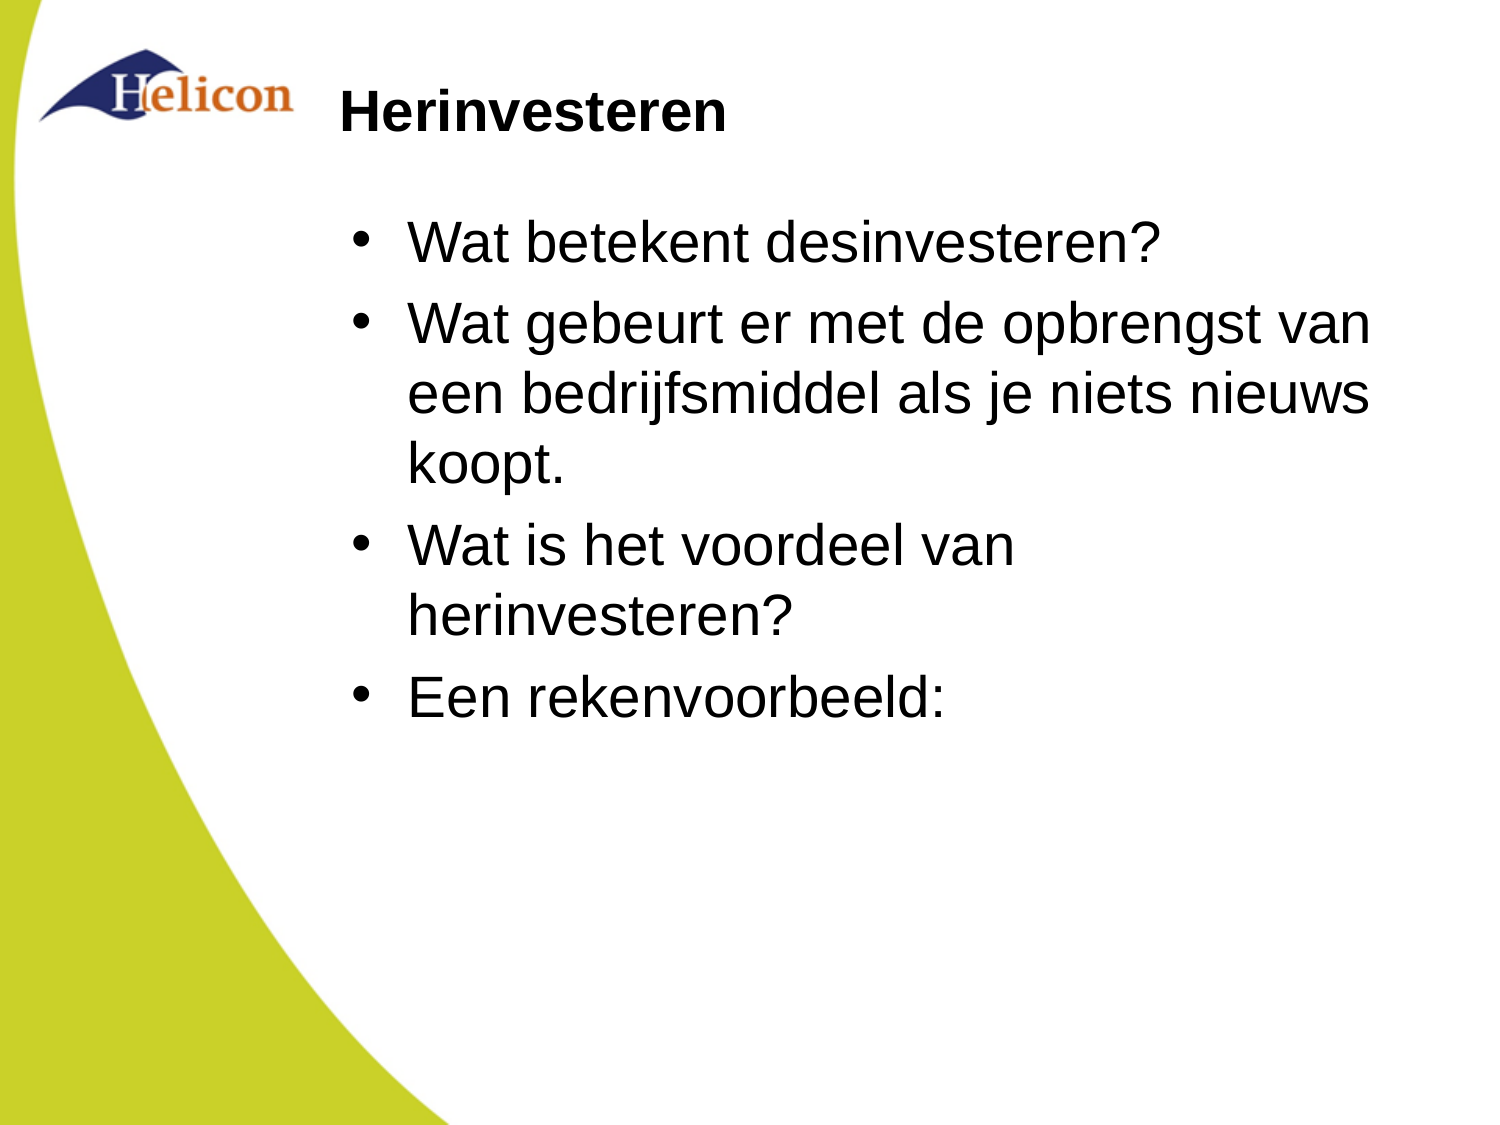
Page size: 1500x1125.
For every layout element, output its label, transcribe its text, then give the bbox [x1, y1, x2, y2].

list Wat betekent desinvesteren? Wat gebeurt er met de opbrengst van een bedrijfsmiddel als je niets nieuws koopt. Wat is het voordeel van herinvesteren? Een rekenvoorbeeld: [336, 196, 1425, 1005]
title Herinvesteren [324, 54, 1415, 161]
picture [0, 0, 1500, 1125]
